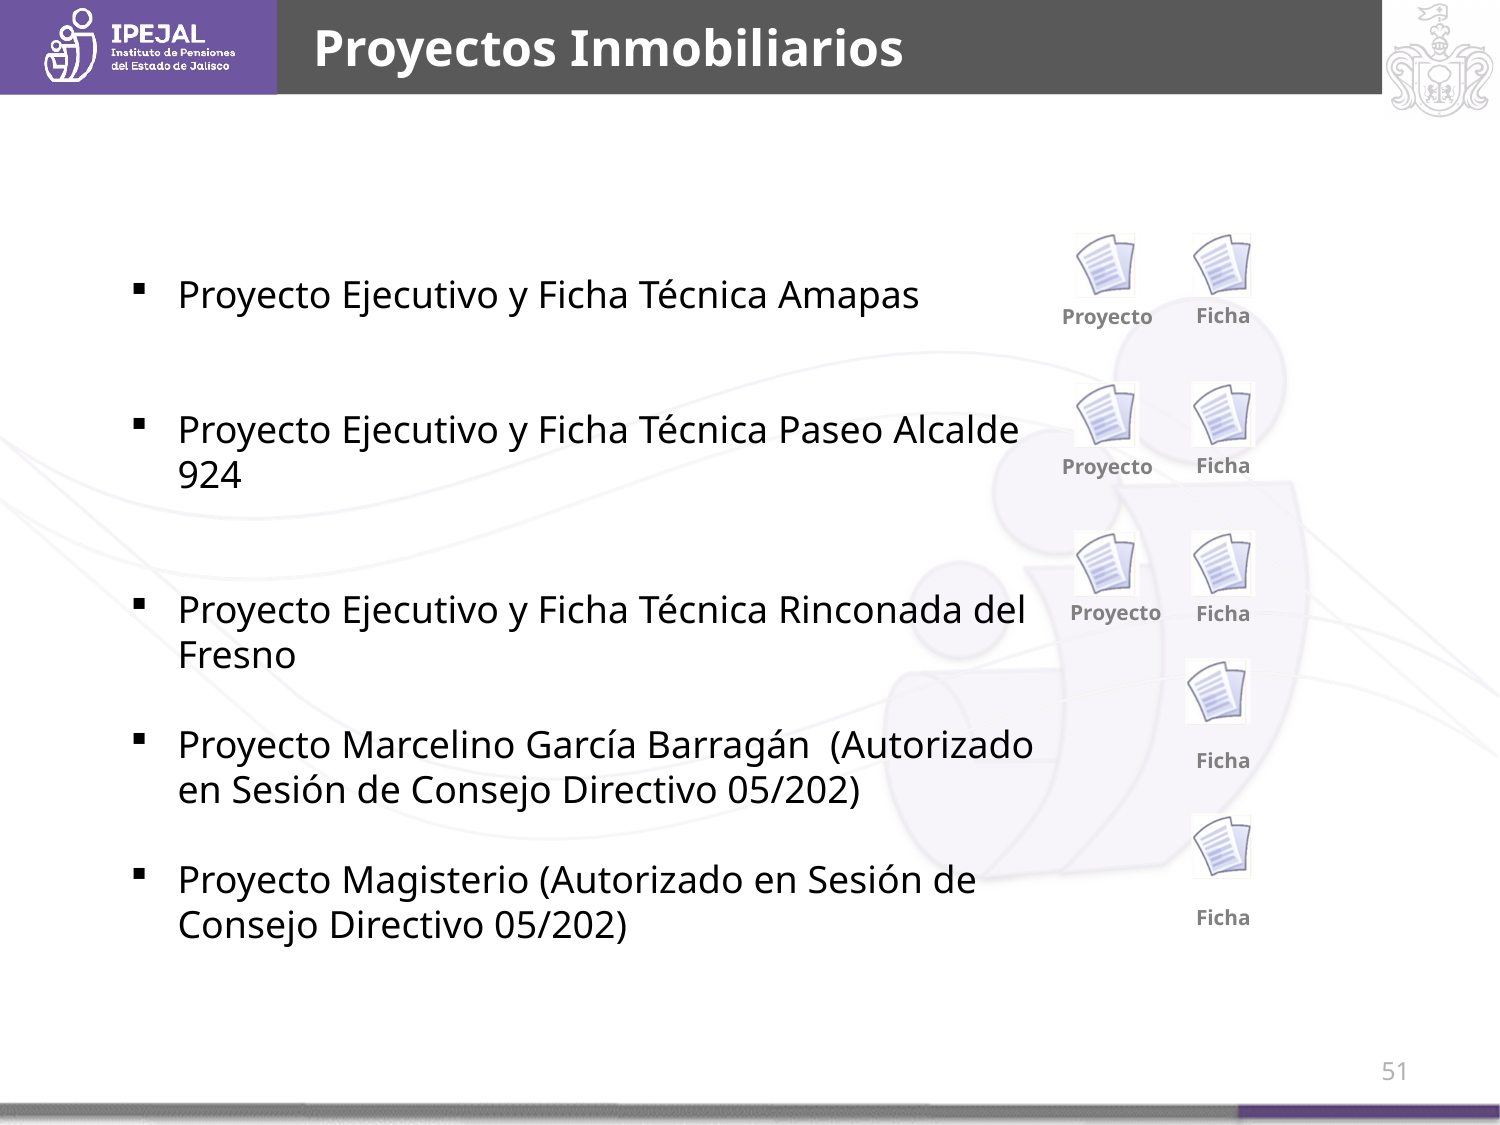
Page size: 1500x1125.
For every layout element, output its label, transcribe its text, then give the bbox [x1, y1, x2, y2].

picture [1074, 231, 1140, 298]
picture [1185, 658, 1251, 725]
text_box Proyecto [1040, 296, 1175, 336]
text_box Ficha [1156, 295, 1291, 335]
picture [1190, 231, 1257, 298]
text_box Ficha [1156, 740, 1291, 780]
picture [0, 0, 278, 94]
text_box Proyecto Ejecutivo y Ficha Técnica Amapas Proyecto Ejecutivo y Ficha Técnica Paseo Alcalde 924 Proyecto Ejecutivo y Ficha Técnica Rinconada del Fresno Proyecto Marcelino García Barragán (Autorizado en Sesión de Consejo Directivo 05/202) Proyecto Magisterio (Autorizado en Sesión de Consejo Directivo 05/202) [115, 264, 1075, 1089]
text_box Proyecto [1048, 592, 1183, 633]
picture [1190, 530, 1257, 597]
picture [1190, 812, 1257, 880]
slide_number 50 [1074, 1042, 1425, 1103]
text_box Ficha [1156, 444, 1291, 485]
picture [1074, 381, 1140, 448]
text_box Ficha [1156, 593, 1291, 634]
picture [1190, 381, 1257, 448]
list Proyectos Inmobiliarios [298, 15, 1365, 101]
picture [1074, 530, 1140, 597]
picture [0, 1103, 1500, 1125]
text_box Ficha [1156, 897, 1291, 937]
text_box Proyecto [1040, 445, 1175, 486]
